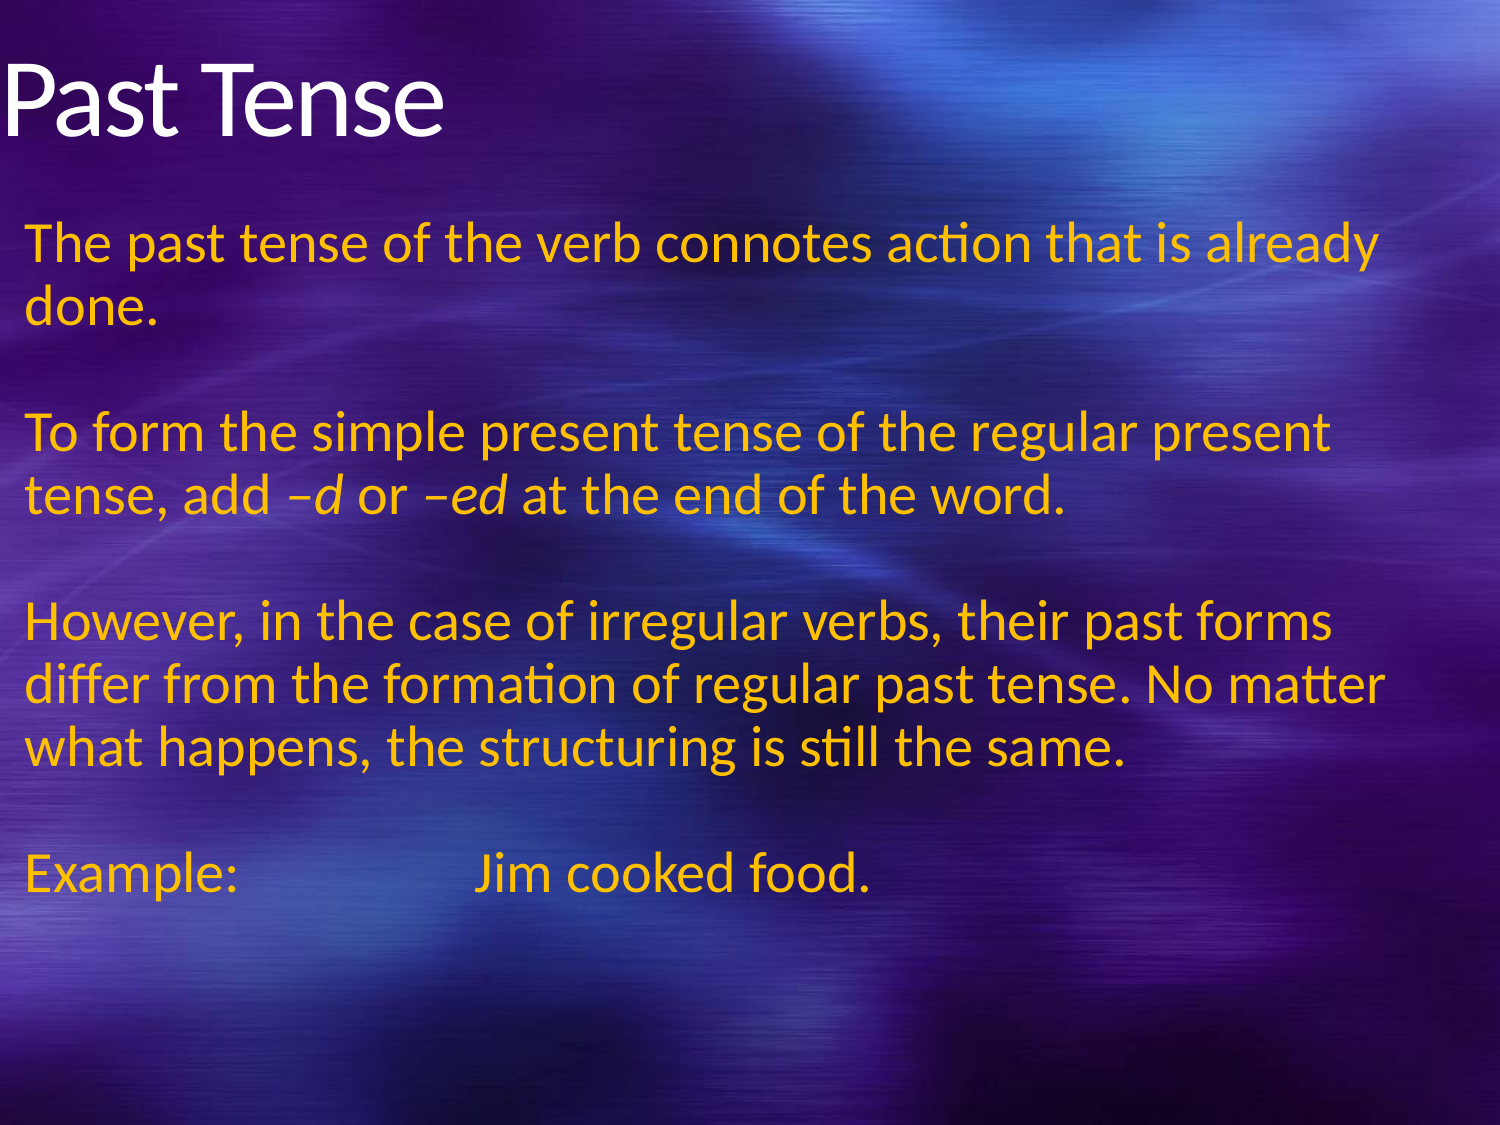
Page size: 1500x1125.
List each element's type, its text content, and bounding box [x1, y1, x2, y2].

subtitle The past tense of the verb connotes action that is already done. To form the simple present tense of the regular present tense, add –d or –ed at the end of the word. However, in the case of irregular verbs, their past forms differ from the formation of regular past tense. No matter what happens, the structuring is still the same. Example: Jim cooked food. [24, 212, 1463, 1063]
picture [0, 200, 1500, 1125]
title Past Tense [0, 0, 1500, 200]
